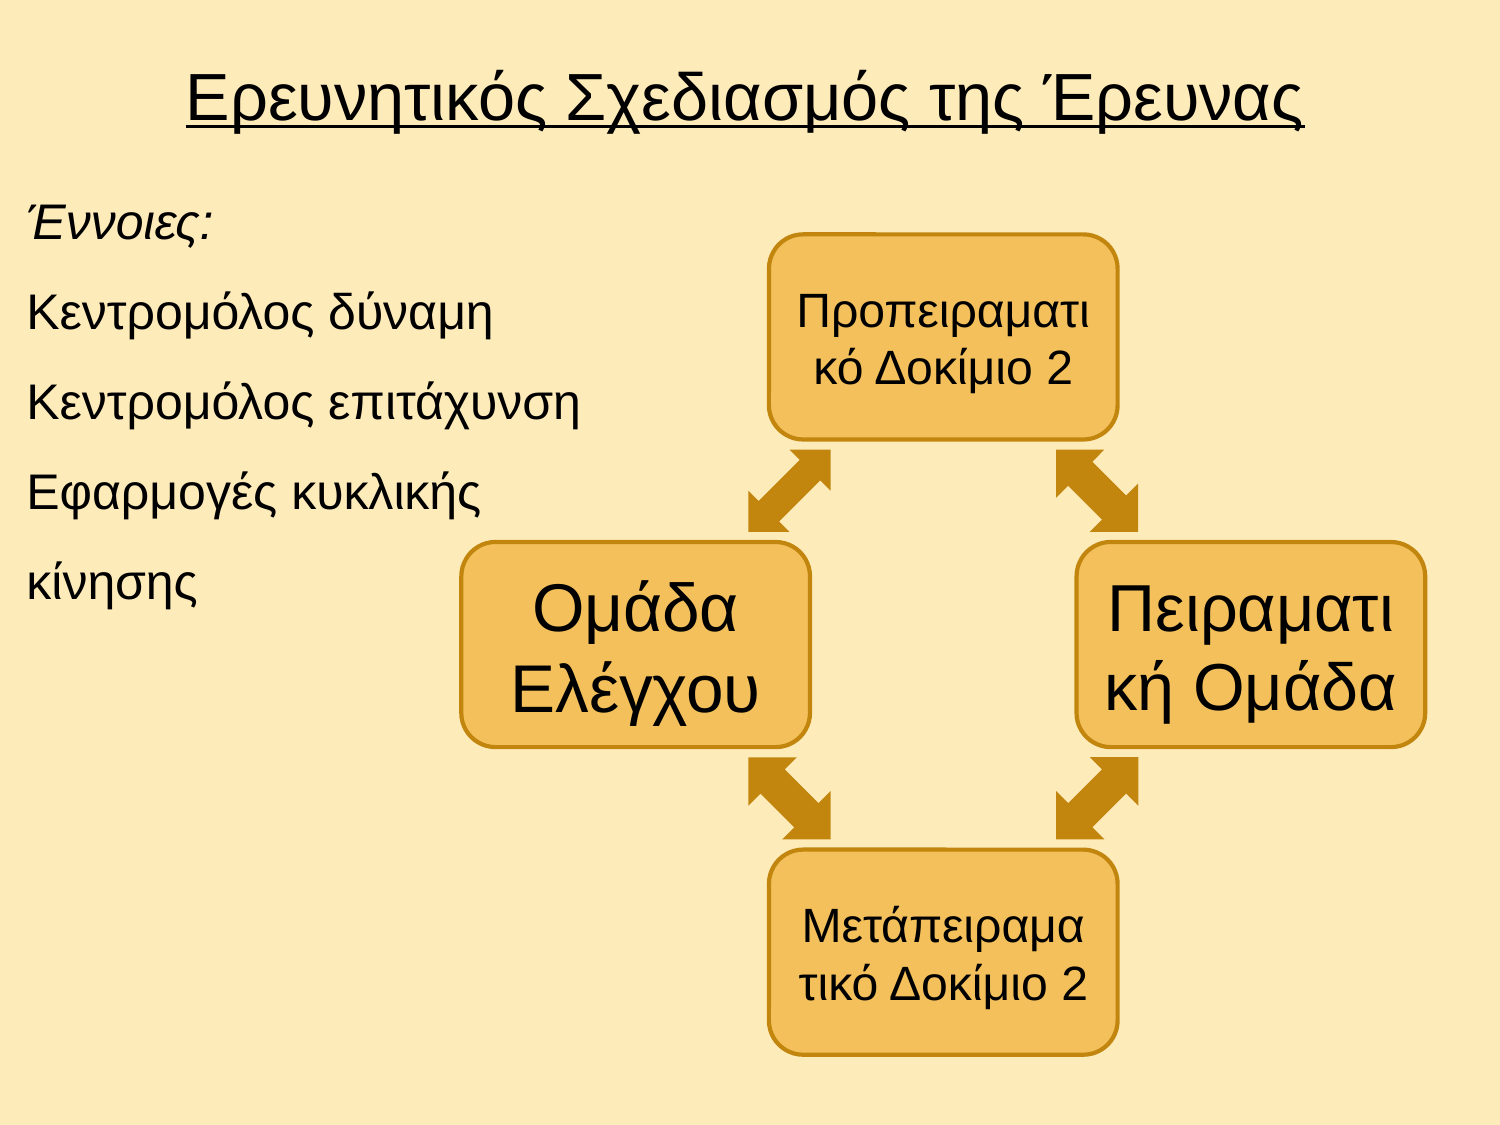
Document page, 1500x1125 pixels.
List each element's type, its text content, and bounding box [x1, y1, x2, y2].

text_box Έννοιες: Κεντρομόλος δύναμη Κεντρομόλος επιτάχυνση Εφαρμογές κυκλικής κίνησης [11, 152, 633, 618]
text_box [245, 234, 1500, 1055]
text_box Ερευνητικός Σχεδιασμός της Έρευνας [107, 46, 1383, 142]
